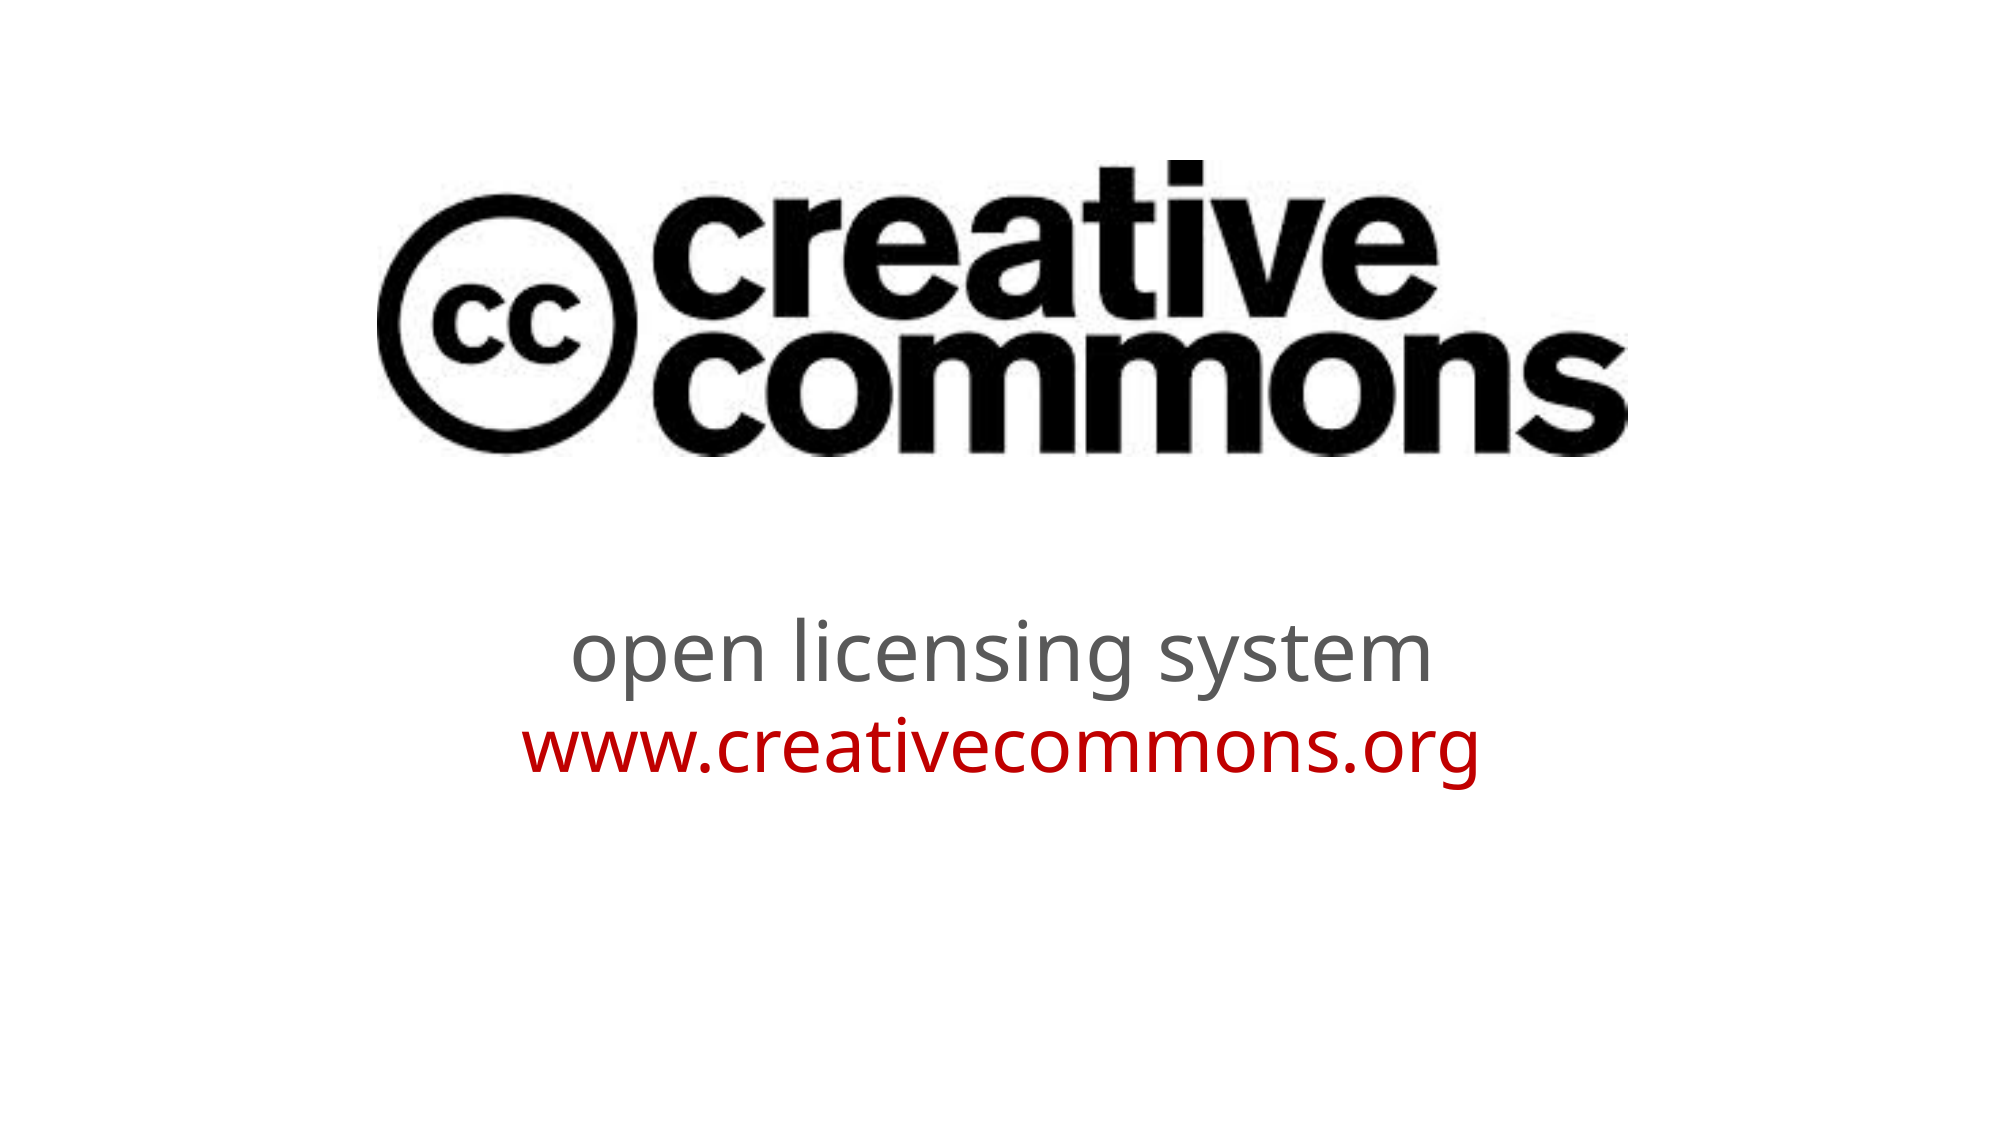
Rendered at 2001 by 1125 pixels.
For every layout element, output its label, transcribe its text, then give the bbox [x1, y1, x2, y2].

picture [377, 160, 1628, 457]
text_box open licensing system www.creativecommons.org [327, 590, 1678, 778]
